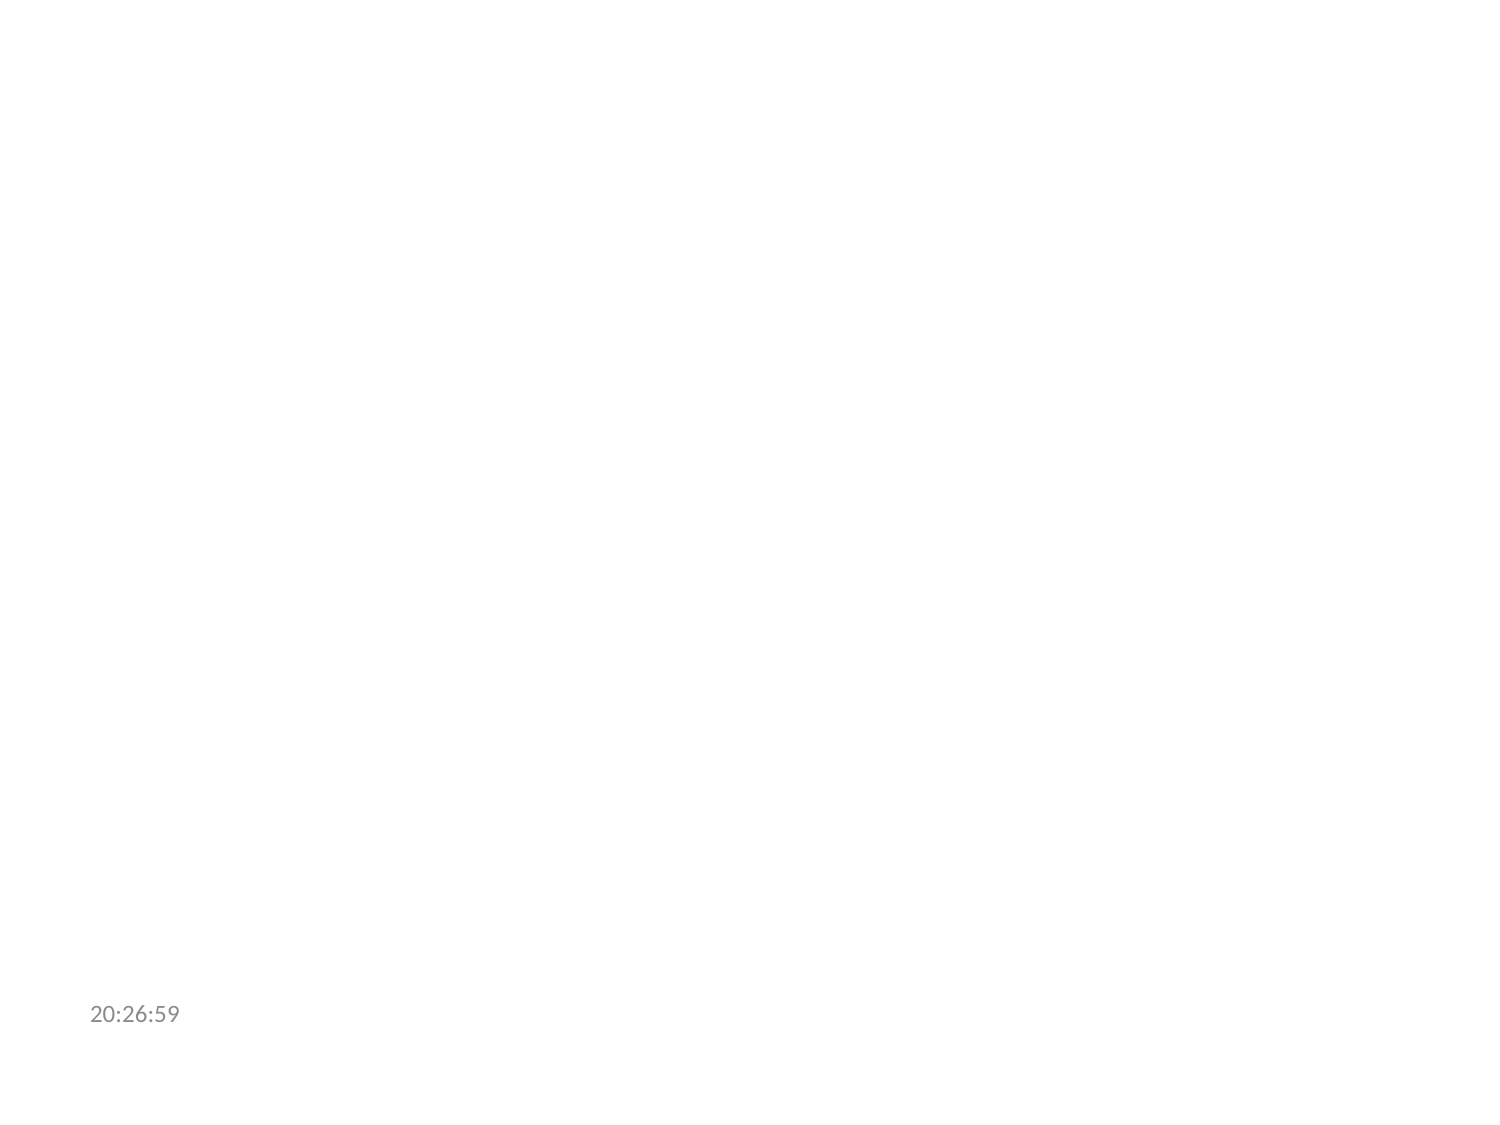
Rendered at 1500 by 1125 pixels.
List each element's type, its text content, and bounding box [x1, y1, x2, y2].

text_box 15:35:09 [75, 982, 425, 1043]
